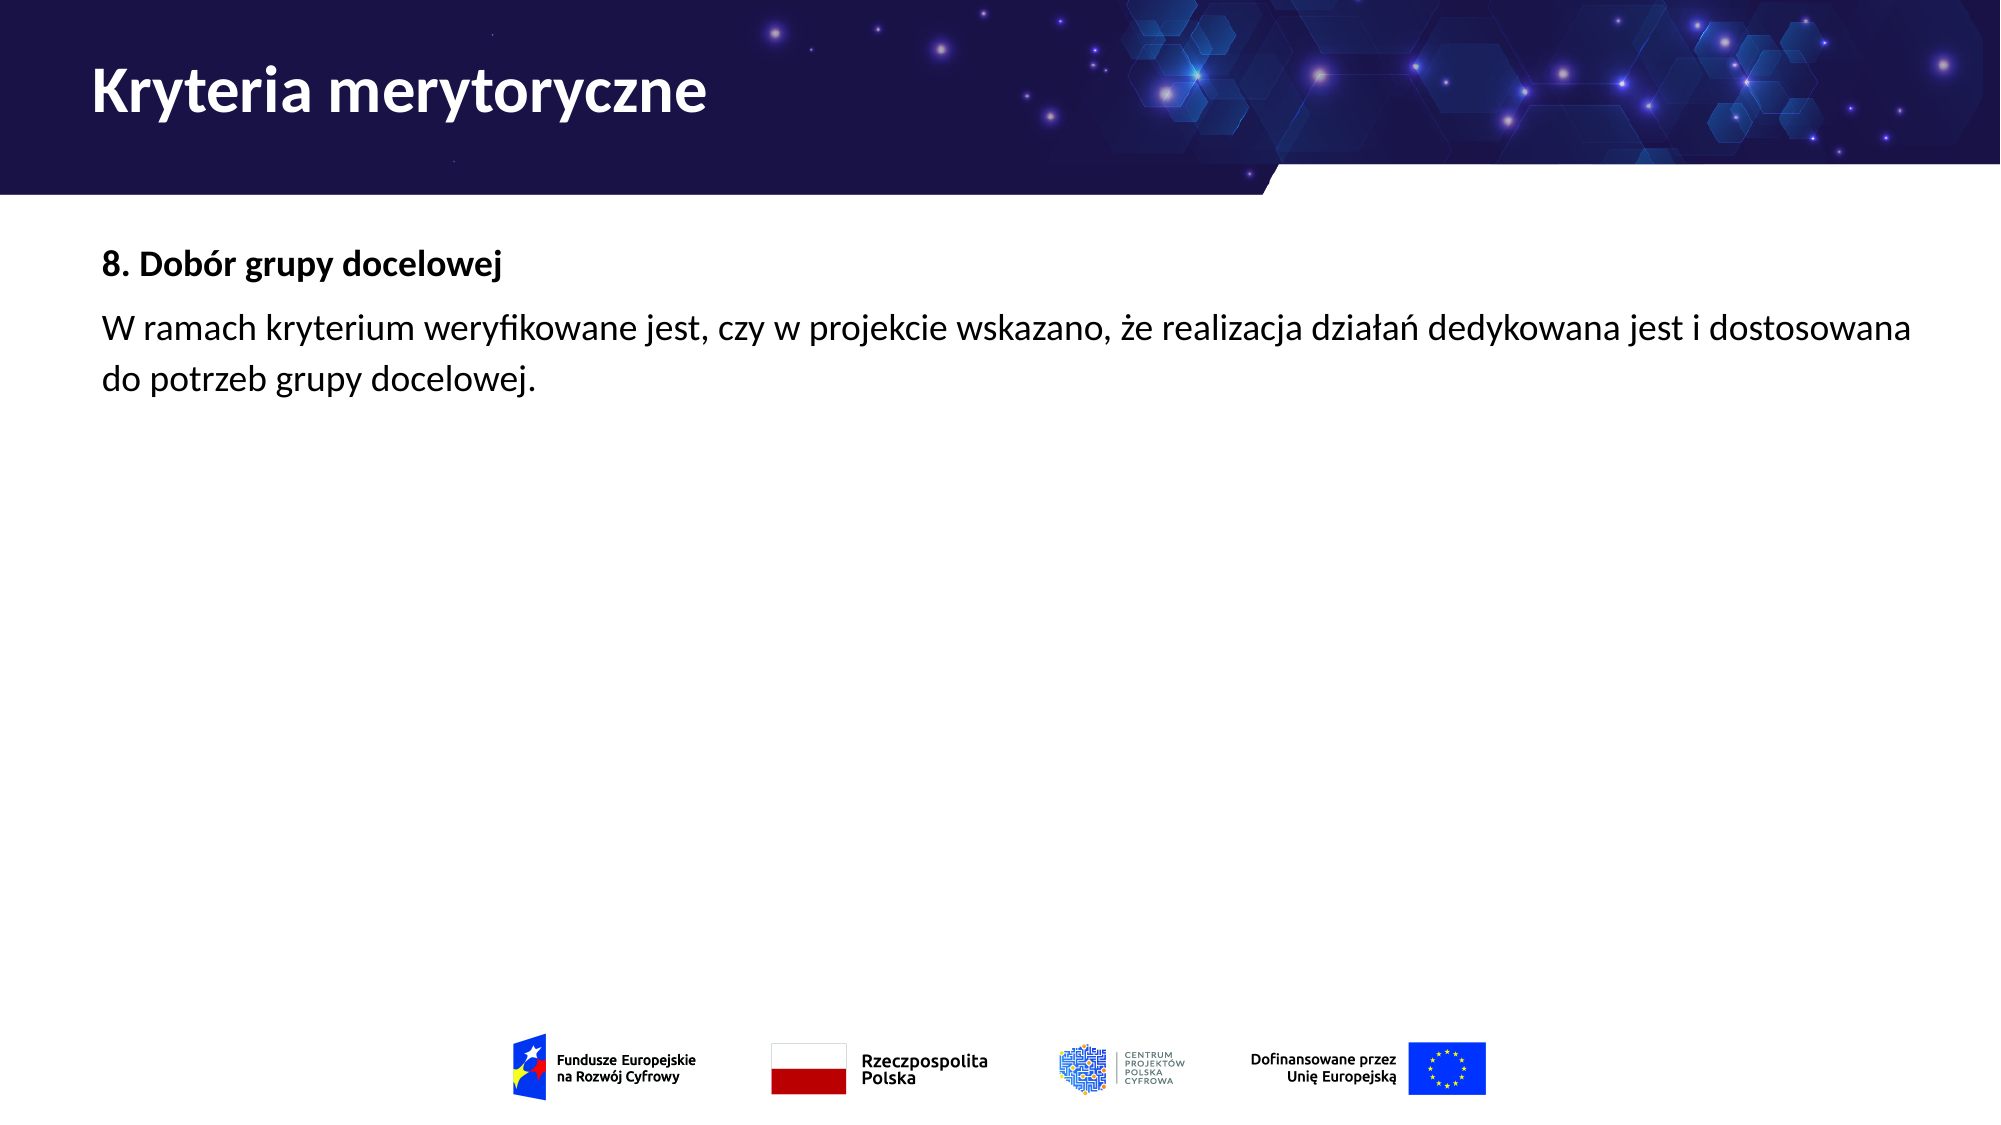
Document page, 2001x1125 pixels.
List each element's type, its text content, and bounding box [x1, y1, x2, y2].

list 8. Dobór grupy docelowej W ramach kryterium weryfikowane jest, czy w projekcie wskazano, że realizacja działań dedykowana jest i dostosowana do potrzeb grupy docelowej. [87, 225, 1965, 900]
picture [0, 0, 2000, 195]
picture [491, 1011, 1509, 1122]
title Kryteria merytoryczne [77, 46, 1863, 136]
